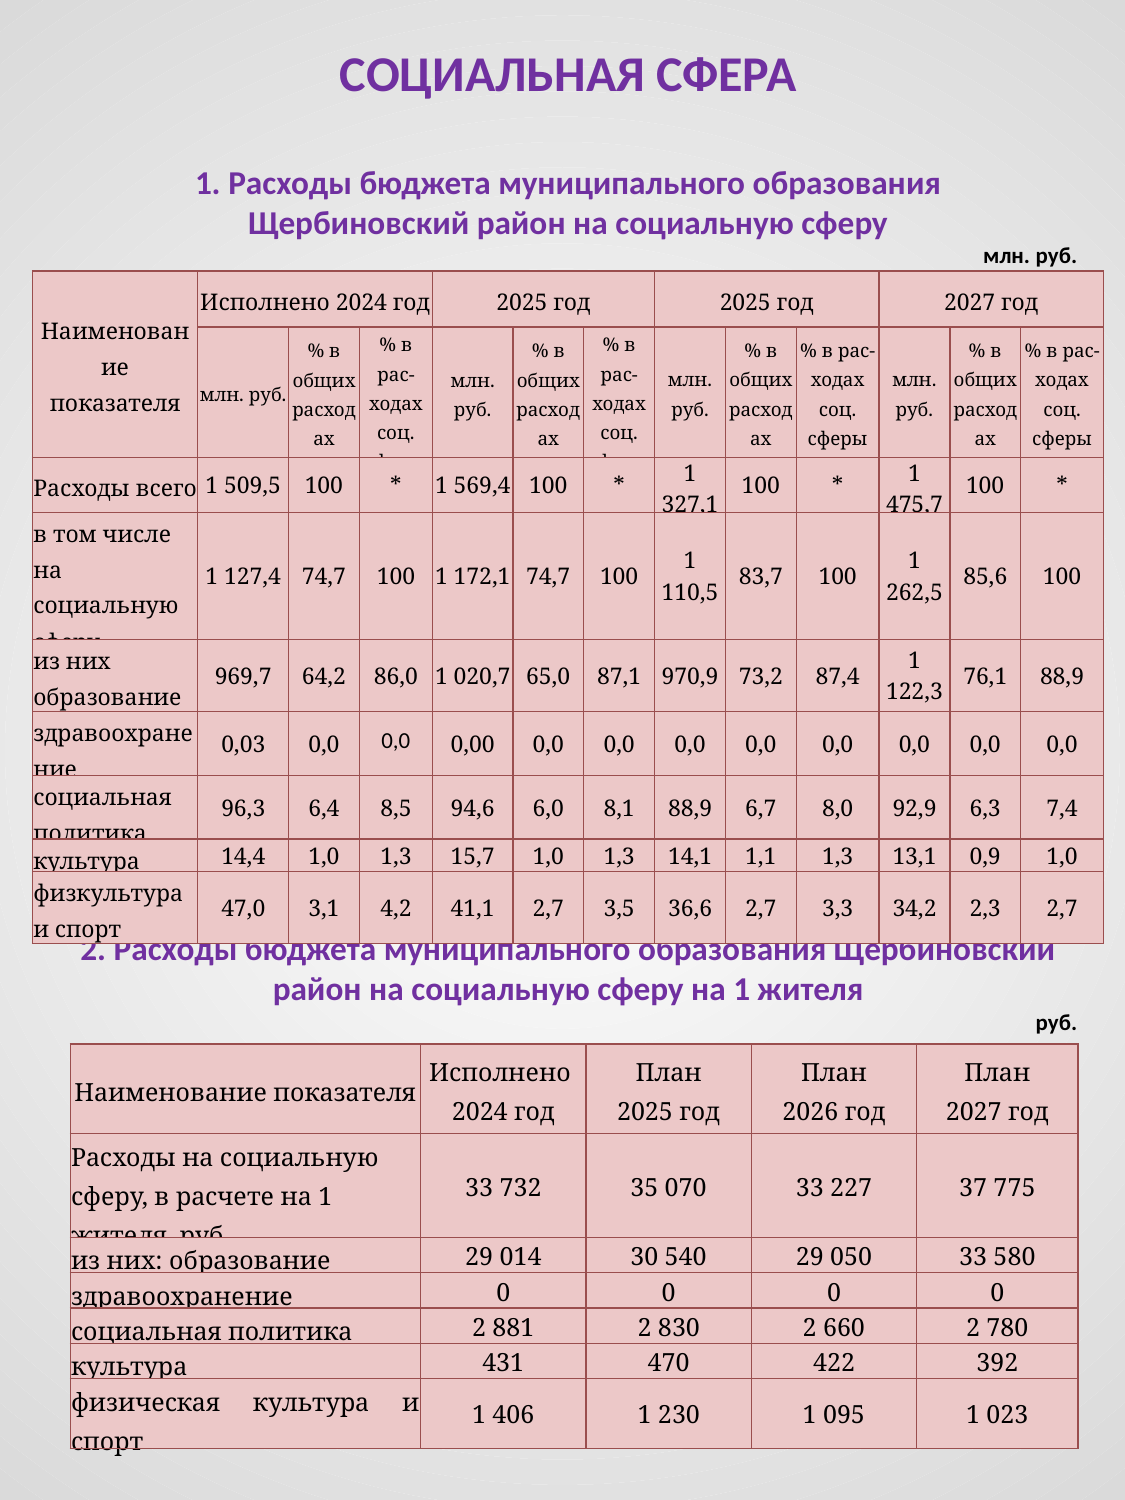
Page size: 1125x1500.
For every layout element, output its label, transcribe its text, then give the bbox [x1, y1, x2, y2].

table_cell % в общих расходах [289, 328, 359, 457]
table_header Наименование показателя [33, 272, 197, 457]
table_cell 2,7 [726, 872, 796, 943]
table_cell 36,6 [655, 872, 725, 943]
table_cell * [1021, 458, 1103, 512]
table_cell 1,3 [360, 840, 432, 871]
table_cell 8,5 [360, 776, 432, 838]
table_cell 1 406 [421, 1379, 585, 1448]
table_cell % в общих расходах [726, 328, 796, 457]
table_cell 33 580 [917, 1238, 1077, 1272]
table_cell Расходы всего [33, 458, 197, 512]
table_cell * [360, 458, 432, 512]
table_header Исполнено 2024 год [198, 272, 432, 326]
table_cell млн. руб. [880, 328, 949, 457]
table_cell 8,0 [797, 776, 878, 838]
table_header 2025 год [655, 272, 878, 326]
table_cell физическая культура и спорт [71, 1379, 420, 1448]
table_cell * [584, 458, 654, 512]
table_cell 94,6 [433, 776, 512, 838]
table_cell % в рас- ходах соц. сферы [797, 328, 878, 457]
table_cell 0,0 [289, 712, 359, 775]
table_cell 6,4 [289, 776, 359, 838]
table_cell млн. руб. [433, 328, 512, 457]
table_cell 2 780 [917, 1309, 1077, 1343]
table_cell 96,3 [198, 776, 288, 838]
table_cell 6,3 [951, 776, 1020, 838]
table_cell 64,2 [289, 640, 359, 711]
table_cell 87,4 [797, 640, 878, 711]
table_cell 0 [917, 1273, 1077, 1307]
table_cell 0,03 [198, 712, 288, 775]
table_cell 100 [584, 513, 654, 639]
table_cell 1,0 [514, 840, 583, 871]
table_cell 65,0 [514, 640, 583, 711]
table_cell 88,9 [1021, 640, 1103, 711]
table_cell 0,0 [655, 712, 725, 775]
table_cell 14,1 [655, 840, 725, 871]
table_cell 2,7 [1021, 872, 1103, 943]
table_cell 29 014 [421, 1238, 585, 1272]
table_cell 1,0 [289, 840, 359, 871]
table_cell 34,2 [880, 872, 949, 943]
table_cell 969,7 [198, 640, 288, 711]
table_cell 0,0 [880, 712, 949, 775]
table_cell 47,0 [198, 872, 288, 943]
table_cell 29 050 [752, 1238, 916, 1272]
table_cell 970,9 [655, 640, 725, 711]
table_header План 2025 год [587, 1045, 751, 1133]
table_header 2027 год [880, 272, 1103, 326]
table_cell физкультура и спорт [33, 872, 197, 943]
table_cell 100 [726, 458, 796, 512]
table_cell социальная политика [33, 776, 197, 838]
table_cell 33 227 [752, 1134, 916, 1237]
table_cell % в общих расходах [951, 328, 1020, 457]
table_cell 85,6 [951, 513, 1020, 639]
table_cell * [797, 458, 878, 512]
table_cell 73,2 [726, 640, 796, 711]
table_cell 1 475,7 [880, 458, 949, 512]
table_cell 2 660 [752, 1309, 916, 1343]
table_cell из них: образование [71, 1238, 420, 1272]
table_cell 2,7 [514, 872, 583, 943]
table_cell 1,0 [1021, 840, 1103, 871]
table_cell 1 569,4 [433, 458, 512, 512]
table_header Наименование показателя [71, 1045, 420, 1133]
table_cell социальная политика [71, 1309, 420, 1343]
table_cell 100 [951, 458, 1020, 512]
table_cell 431 [421, 1344, 585, 1378]
table_cell 100 [514, 458, 583, 512]
table_cell 76,1 [951, 640, 1020, 711]
table_cell 2 881 [421, 1309, 585, 1343]
table_cell 1 327,1 [655, 458, 725, 512]
table_cell 1 095 [752, 1379, 916, 1448]
table_cell 2,3 [951, 872, 1020, 943]
table_header План 2026 год [752, 1045, 916, 1133]
table_cell 1 122,3 [880, 640, 949, 711]
table_cell 0,0 [360, 712, 432, 775]
table_cell 33 732 [421, 1134, 585, 1237]
table_cell из них образование [33, 640, 197, 711]
table_cell 100 [797, 513, 878, 639]
table_cell 3,5 [584, 872, 654, 943]
table_cell 14,4 [198, 840, 288, 871]
table_cell 2 830 [587, 1309, 751, 1343]
table_cell 41,1 [433, 872, 512, 943]
table_cell здравоохранение [33, 712, 197, 775]
text_box СОЦИАЛЬНАЯ СФЕРА 1. Расходы бюджета муниципального образования Щербиновский район на социальную сферу млн. руб. [57, 41, 1079, 269]
table_cell 1 230 [587, 1379, 751, 1448]
table_cell 1 262,5 [880, 513, 949, 639]
table_cell 30 540 [587, 1238, 751, 1272]
table_cell 1 110,5 [655, 513, 725, 639]
table_cell 0,0 [584, 712, 654, 775]
table_cell 1 127,4 [198, 513, 288, 639]
table_cell 15,7 [433, 840, 512, 871]
table_cell 1 023 [917, 1379, 1077, 1448]
table_cell 87,1 [584, 640, 654, 711]
table_cell 470 [587, 1344, 751, 1378]
table_cell 0,0 [1021, 712, 1103, 775]
table_cell 1 020,7 [433, 640, 512, 711]
table_cell 0,0 [514, 712, 583, 775]
table_cell млн. руб. [198, 328, 288, 457]
table_cell 88,9 [655, 776, 725, 838]
table_cell 1,3 [584, 840, 654, 871]
table_cell Расходы на социальную сферу, в расчете на 1 жителя, руб. [71, 1134, 420, 1237]
table_cell 86,0 [360, 640, 432, 711]
table_cell 74,7 [289, 513, 359, 639]
table_header Исполнено 2024 год [421, 1045, 585, 1133]
table_cell 100 [289, 458, 359, 512]
table_cell 100 [360, 513, 432, 639]
table_cell 6,7 [726, 776, 796, 838]
table_cell 0 [587, 1273, 751, 1307]
table_cell 7,4 [1021, 776, 1103, 838]
table_header 2025 год [433, 272, 654, 326]
table_cell 13,1 [880, 840, 949, 871]
table_cell 1 172,1 [433, 513, 512, 639]
table_cell 3,3 [797, 872, 878, 943]
table_cell 3,1 [289, 872, 359, 943]
table_cell млн. руб. [655, 328, 725, 457]
table_cell 8,1 [584, 776, 654, 838]
table_cell % в рас- ходах соц. сферы [1021, 328, 1103, 457]
table_cell 1 509,5 [198, 458, 288, 512]
table_cell 0,0 [726, 712, 796, 775]
table_cell 100 [1021, 513, 1103, 639]
table_header План 2027 год [917, 1045, 1077, 1133]
table_cell здравоохранение [71, 1273, 420, 1307]
table_cell 0 [421, 1273, 585, 1307]
table_cell 0 [752, 1273, 916, 1307]
table_cell 422 [752, 1344, 916, 1378]
table_cell культура [71, 1344, 420, 1378]
table_cell культура [33, 840, 197, 871]
table_cell 0,0 [951, 712, 1020, 775]
table_cell 74,7 [514, 513, 583, 639]
table_cell 92,9 [880, 776, 949, 838]
table_cell 0,0 [797, 712, 878, 775]
table_cell % в рас- ходах соц. сферы [360, 328, 432, 457]
table_cell 1,1 [726, 840, 796, 871]
table_cell в том числе на социальную сферу [33, 513, 197, 639]
table_cell % в рас- ходах соц. сферы [584, 328, 654, 457]
table_cell 0,9 [951, 840, 1020, 871]
table_cell 4,2 [360, 872, 432, 943]
text_box 2. Расходы бюджета муниципального образования Щербиновский район на социальную сферу на 1 жителя руб. [57, 944, 1079, 1036]
table_cell 6,0 [514, 776, 583, 838]
table_cell 37 775 [917, 1134, 1077, 1237]
table_cell 392 [917, 1344, 1077, 1378]
table_cell % в общих расходах [514, 328, 583, 457]
table_cell 1,3 [797, 840, 878, 871]
table_cell 35 070 [587, 1134, 751, 1237]
table_cell 83,7 [726, 513, 796, 639]
table_cell 0,00 [433, 712, 512, 775]
